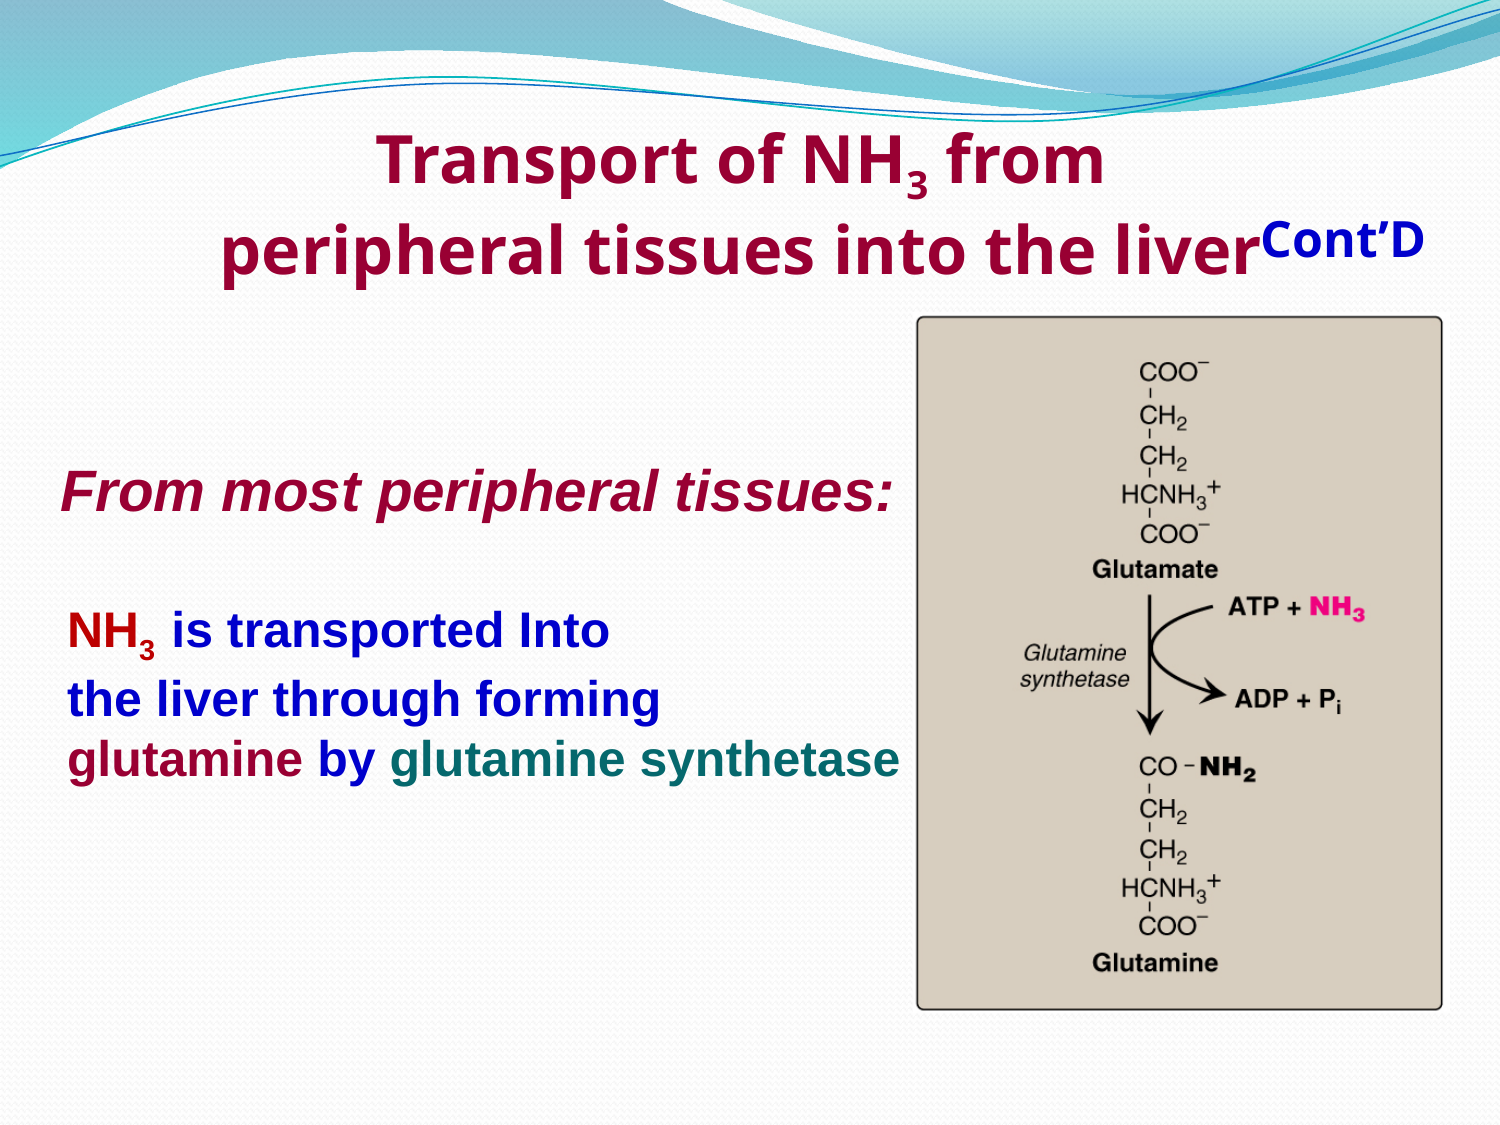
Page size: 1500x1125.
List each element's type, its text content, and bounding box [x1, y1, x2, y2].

text_box NH3 is transported Into the liver through forming glutamine by glutamine synthetase [52, 590, 905, 794]
title Transport of NH3 from peripheral tissues into the liver [74, 99, 1426, 288]
text_box Cont’D [1246, 199, 1442, 275]
text_box From most peripheral tissues: [45, 446, 905, 531]
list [912, 312, 1451, 1013]
